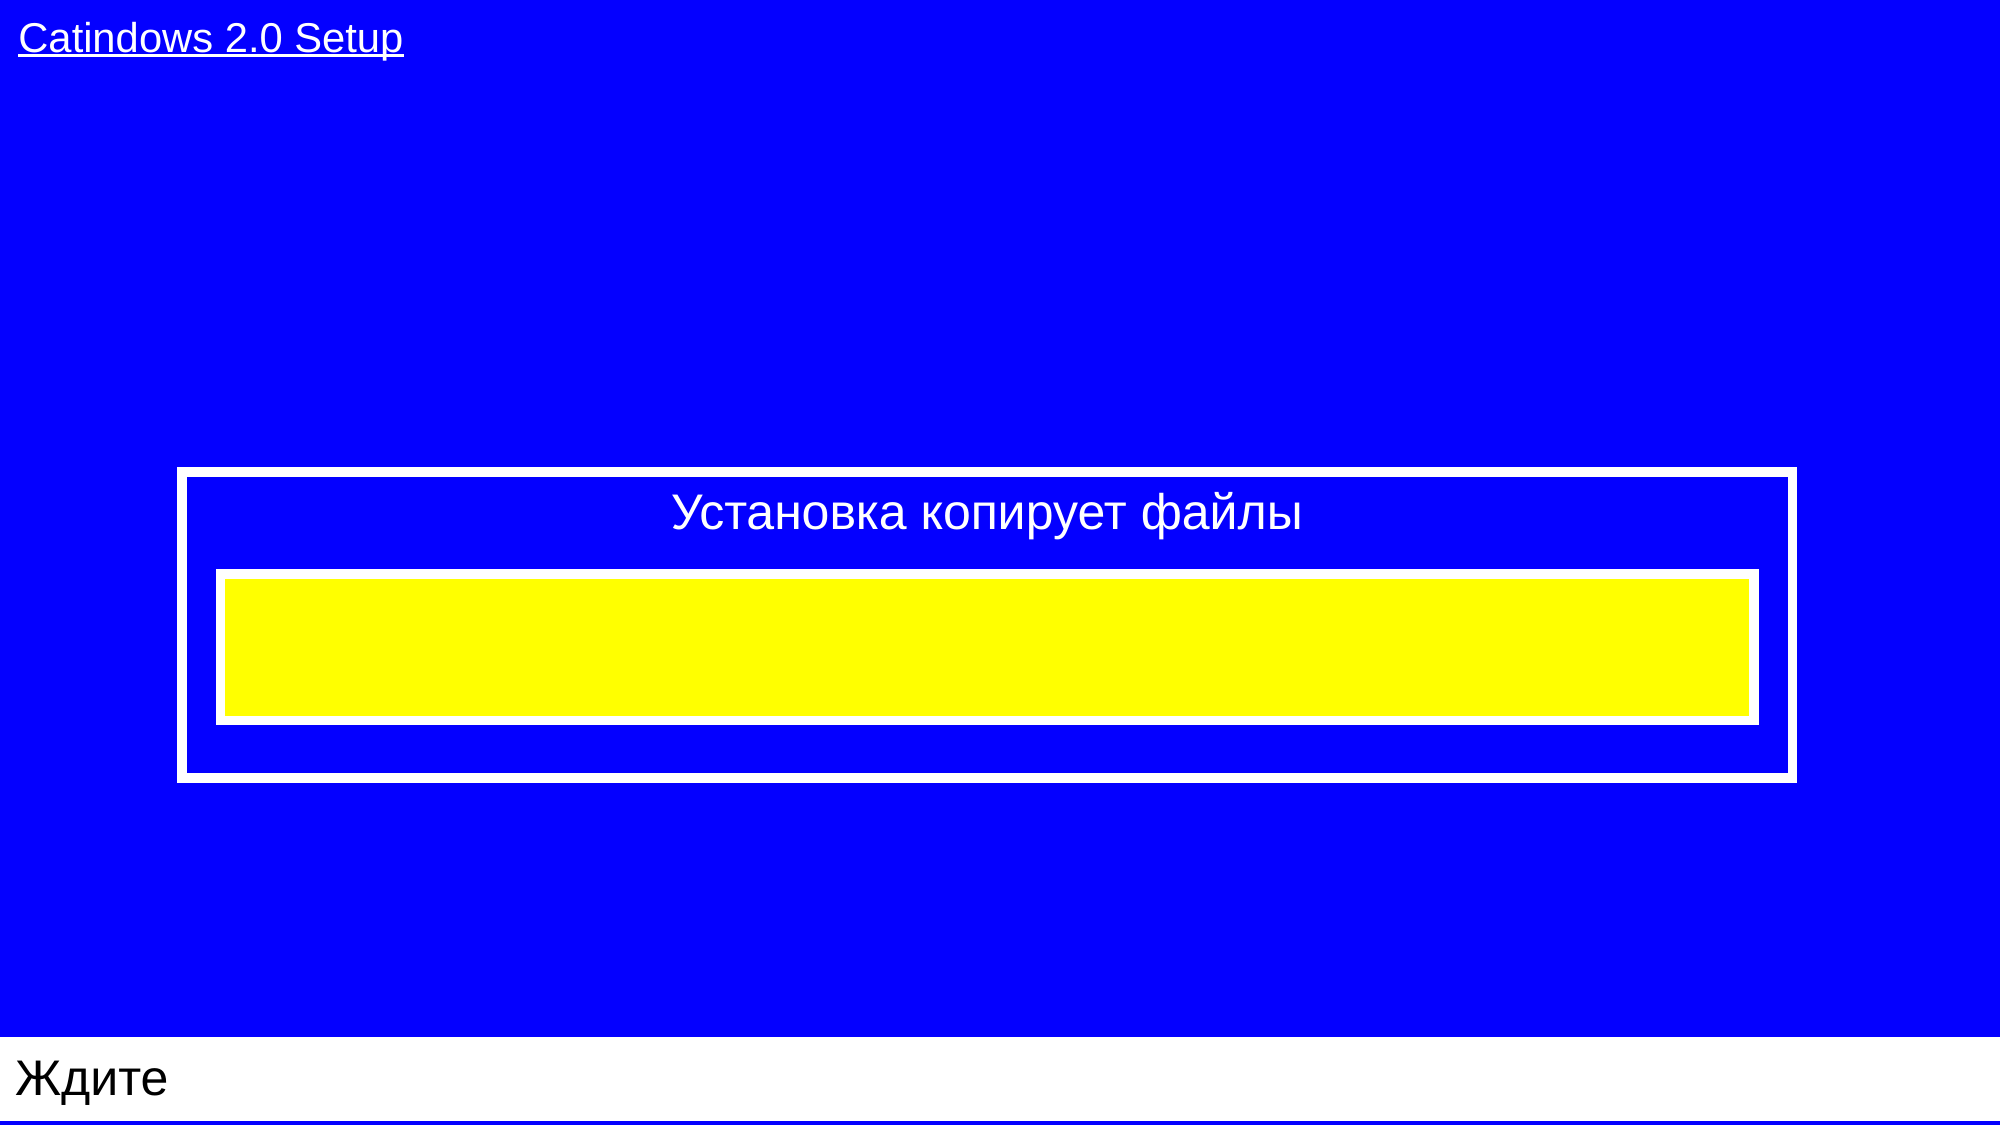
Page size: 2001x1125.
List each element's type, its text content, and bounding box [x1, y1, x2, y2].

text_box Установка копирует файлы [181, 471, 1793, 779]
text_box [219, 573, 1755, 722]
text_box Ждите [0, 1037, 2000, 1121]
text_box Catindows 2.0 Setup [3, 2, 527, 68]
